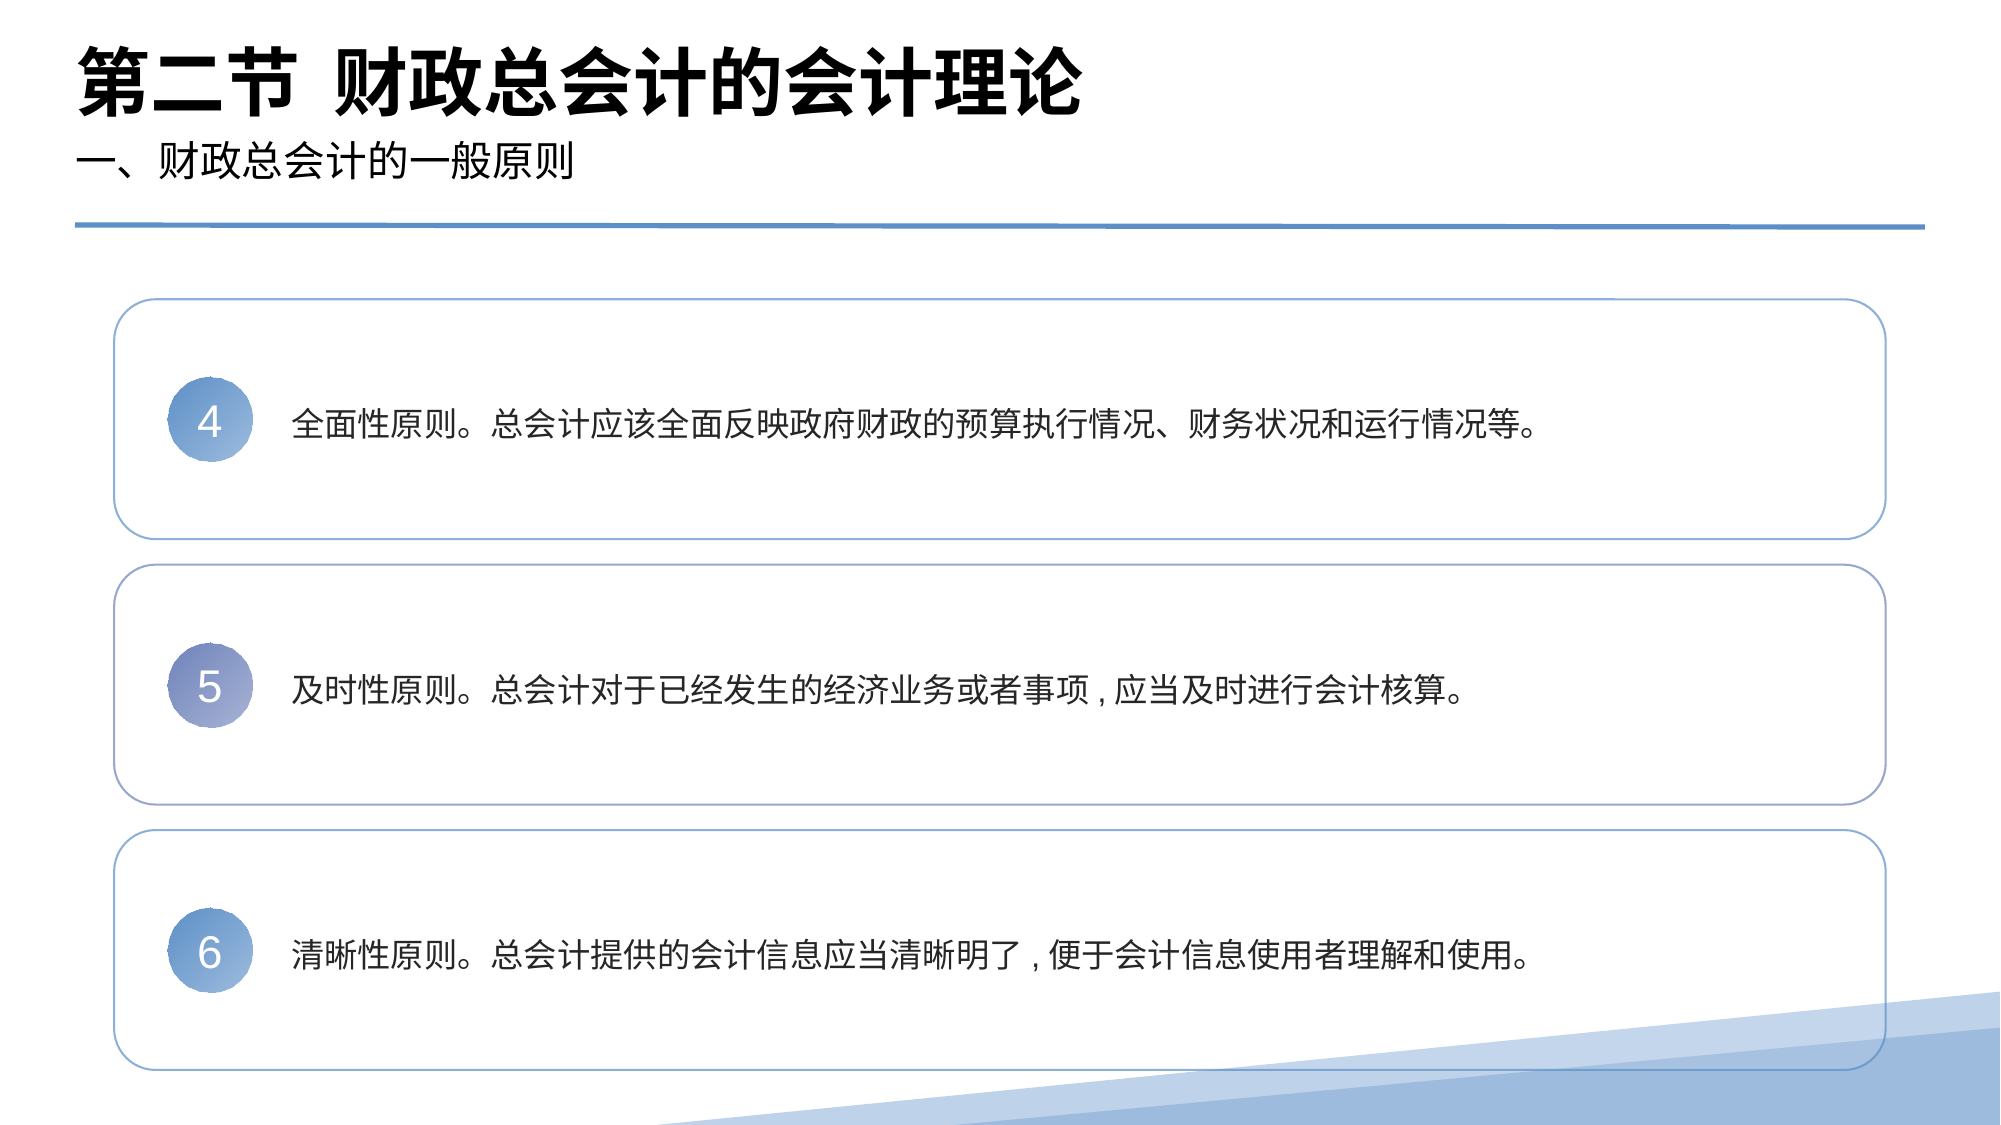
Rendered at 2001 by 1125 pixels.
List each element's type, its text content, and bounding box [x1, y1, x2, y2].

text_box 全面性原则。总会计应该全面反映政府财政的预算执行情况、财务状况和运行情况等。 [113, 298, 1887, 541]
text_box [74, 224, 1925, 228]
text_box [656, 991, 2000, 1125]
text_box 清晰性原则。总会计提供的会计信息应当清晰明了,便于会计信息使用者理解和使用。 [113, 828, 1887, 1071]
text_box 5 [166, 641, 254, 729]
text_box 及时性原则。总会计对于已经发生的经济业务或者事项,应当及时进行会计核算。 [113, 563, 1887, 806]
text_box 第二节 财政总会计的会计理论 [75, 24, 1925, 124]
text_box 6 [166, 906, 254, 994]
text_box 4 [166, 375, 254, 463]
text_box 一、财政总会计的一般原则 [75, 124, 1925, 200]
